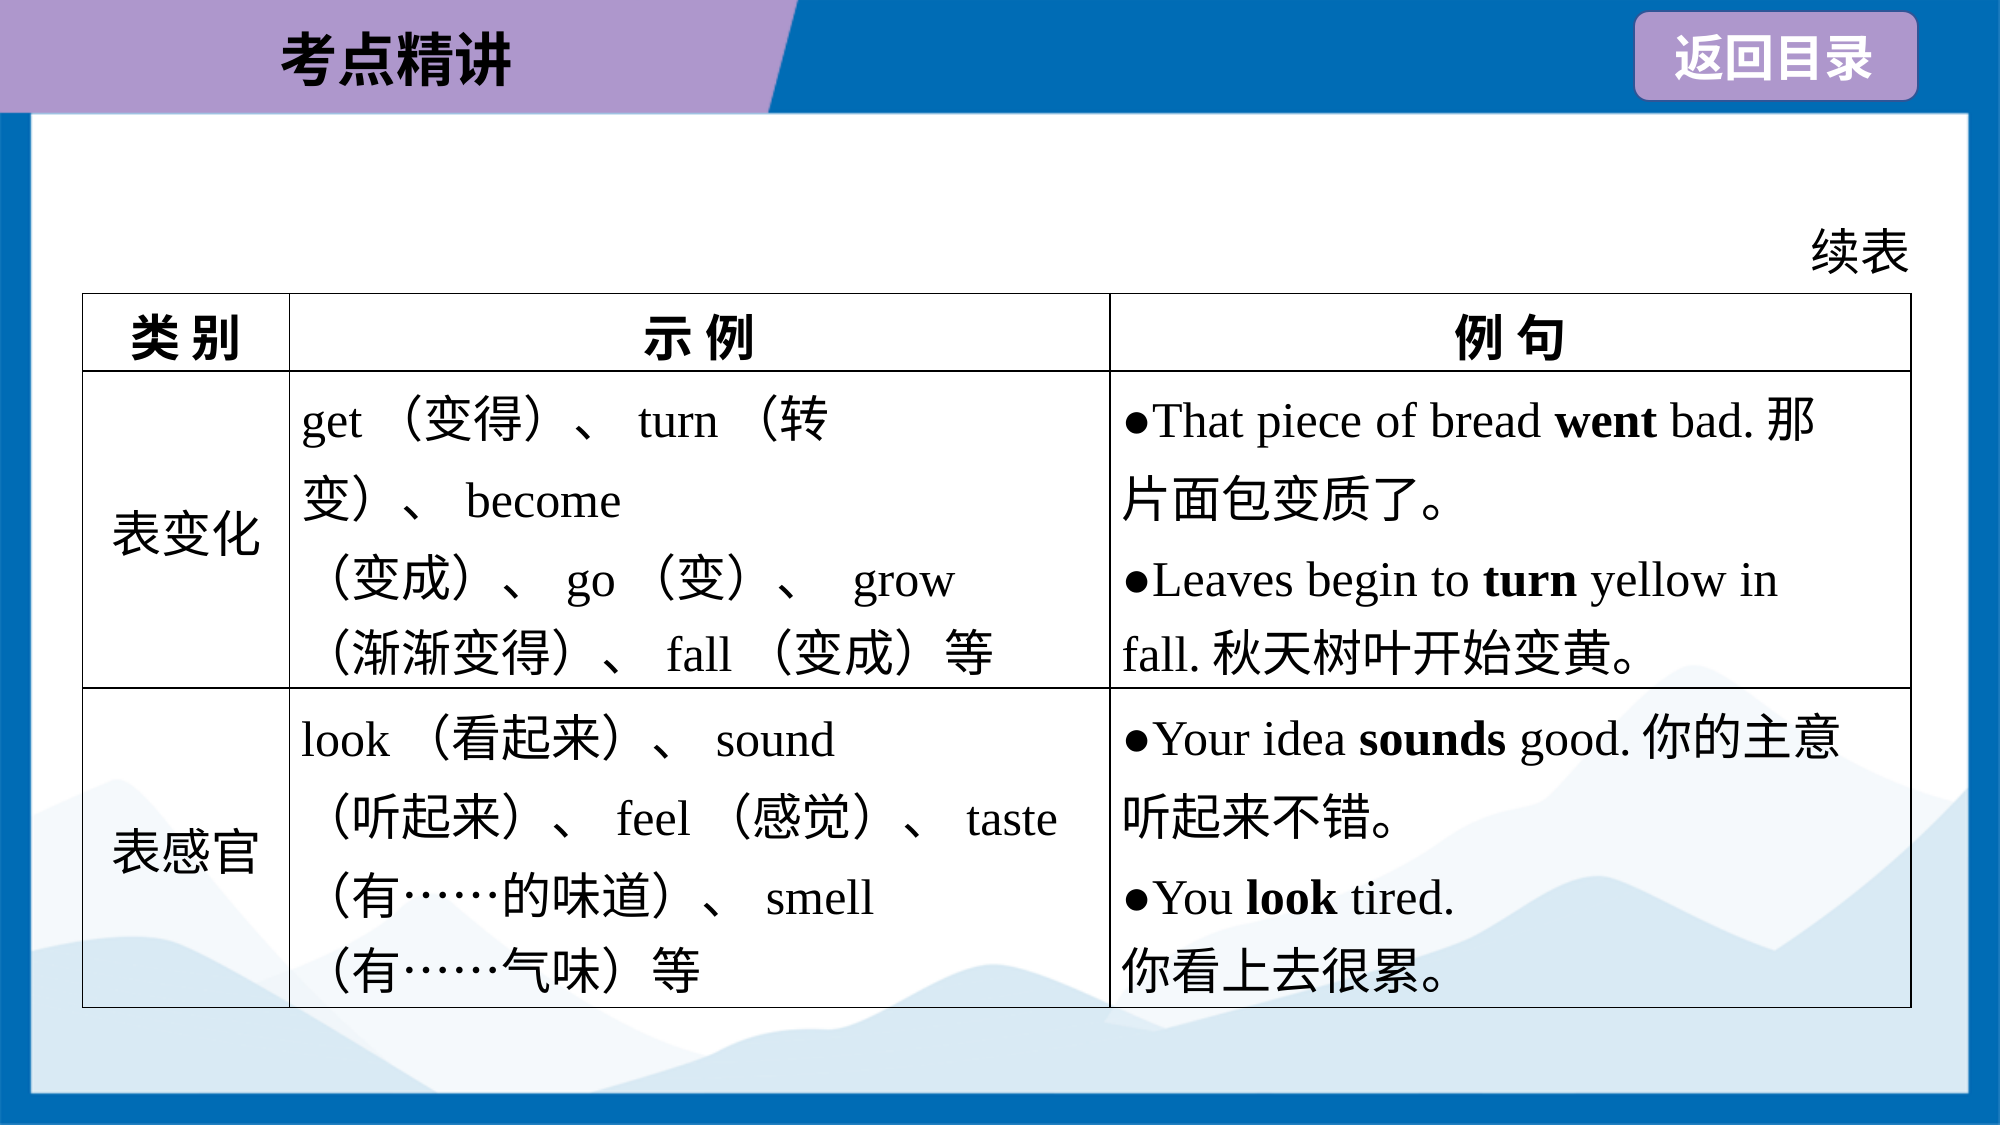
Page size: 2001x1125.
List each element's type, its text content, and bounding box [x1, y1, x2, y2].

table_cell look（看起来）、sound （听起来）、feel（感觉）、taste （有……的味道）、smell （有……气味）等 [290, 689, 1109, 1007]
table_cell ●That piece of bread went bad.那 片面包变质了。 ●Leaves begin to turn yellow in fall.秋天树叶开始变黄。 [1111, 372, 1910, 687]
text_box 续表 [1810, 192, 1911, 280]
picture [0, 0, 2000, 1125]
table_cell get（变得）、turn（转变）、become （变成）、go（变）、 grow （渐渐变得）、fall（变成）等 [290, 372, 1109, 687]
table_header 例 句 [1111, 294, 1910, 370]
table_header 类 别 [83, 294, 289, 370]
table_cell 表感官 [83, 689, 289, 1007]
table_header 示 例 [290, 294, 1109, 370]
table_cell ●Your idea sounds good.你的主意 听起来不错。 ●You look tired. 你看上去很累。 [1111, 689, 1910, 1007]
table_cell 表变化 [83, 372, 289, 687]
